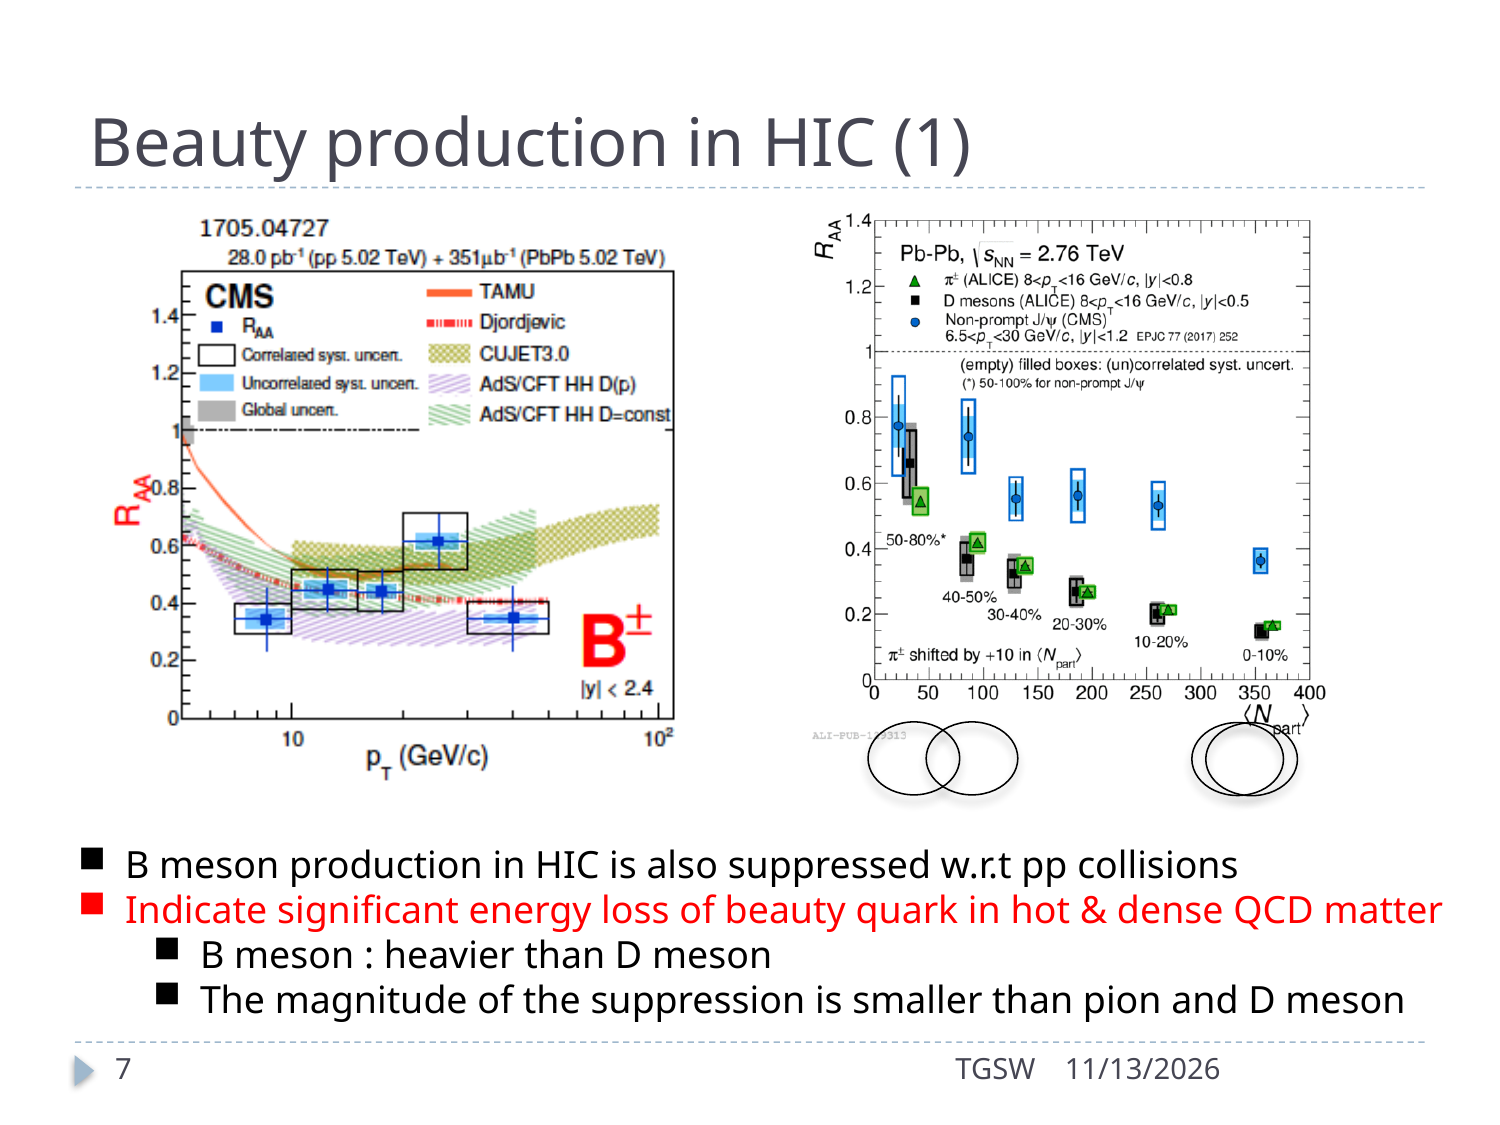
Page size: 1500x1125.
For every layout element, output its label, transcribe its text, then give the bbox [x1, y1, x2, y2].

text_box B meson production in HIC is also suppressed w.r.t pp collisions Indicate significant energy loss of beauty quark in hot & dense QCD matter B meson : heavier than D meson The magnitude of the suppression is smaller than pion and D meson [63, 834, 1460, 1074]
picture [100, 199, 709, 793]
footer TGSW [475, 1042, 1050, 1103]
text_box [1191, 753, 1206, 787]
title Beauty production in HIC (1) [75, 24, 1425, 188]
text_box [1205, 753, 1299, 797]
slide_number 7 [100, 1042, 426, 1103]
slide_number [1050, 1042, 1426, 1103]
text_box [867, 753, 931, 796]
text_box [925, 753, 1019, 796]
picture [808, 202, 1341, 741]
